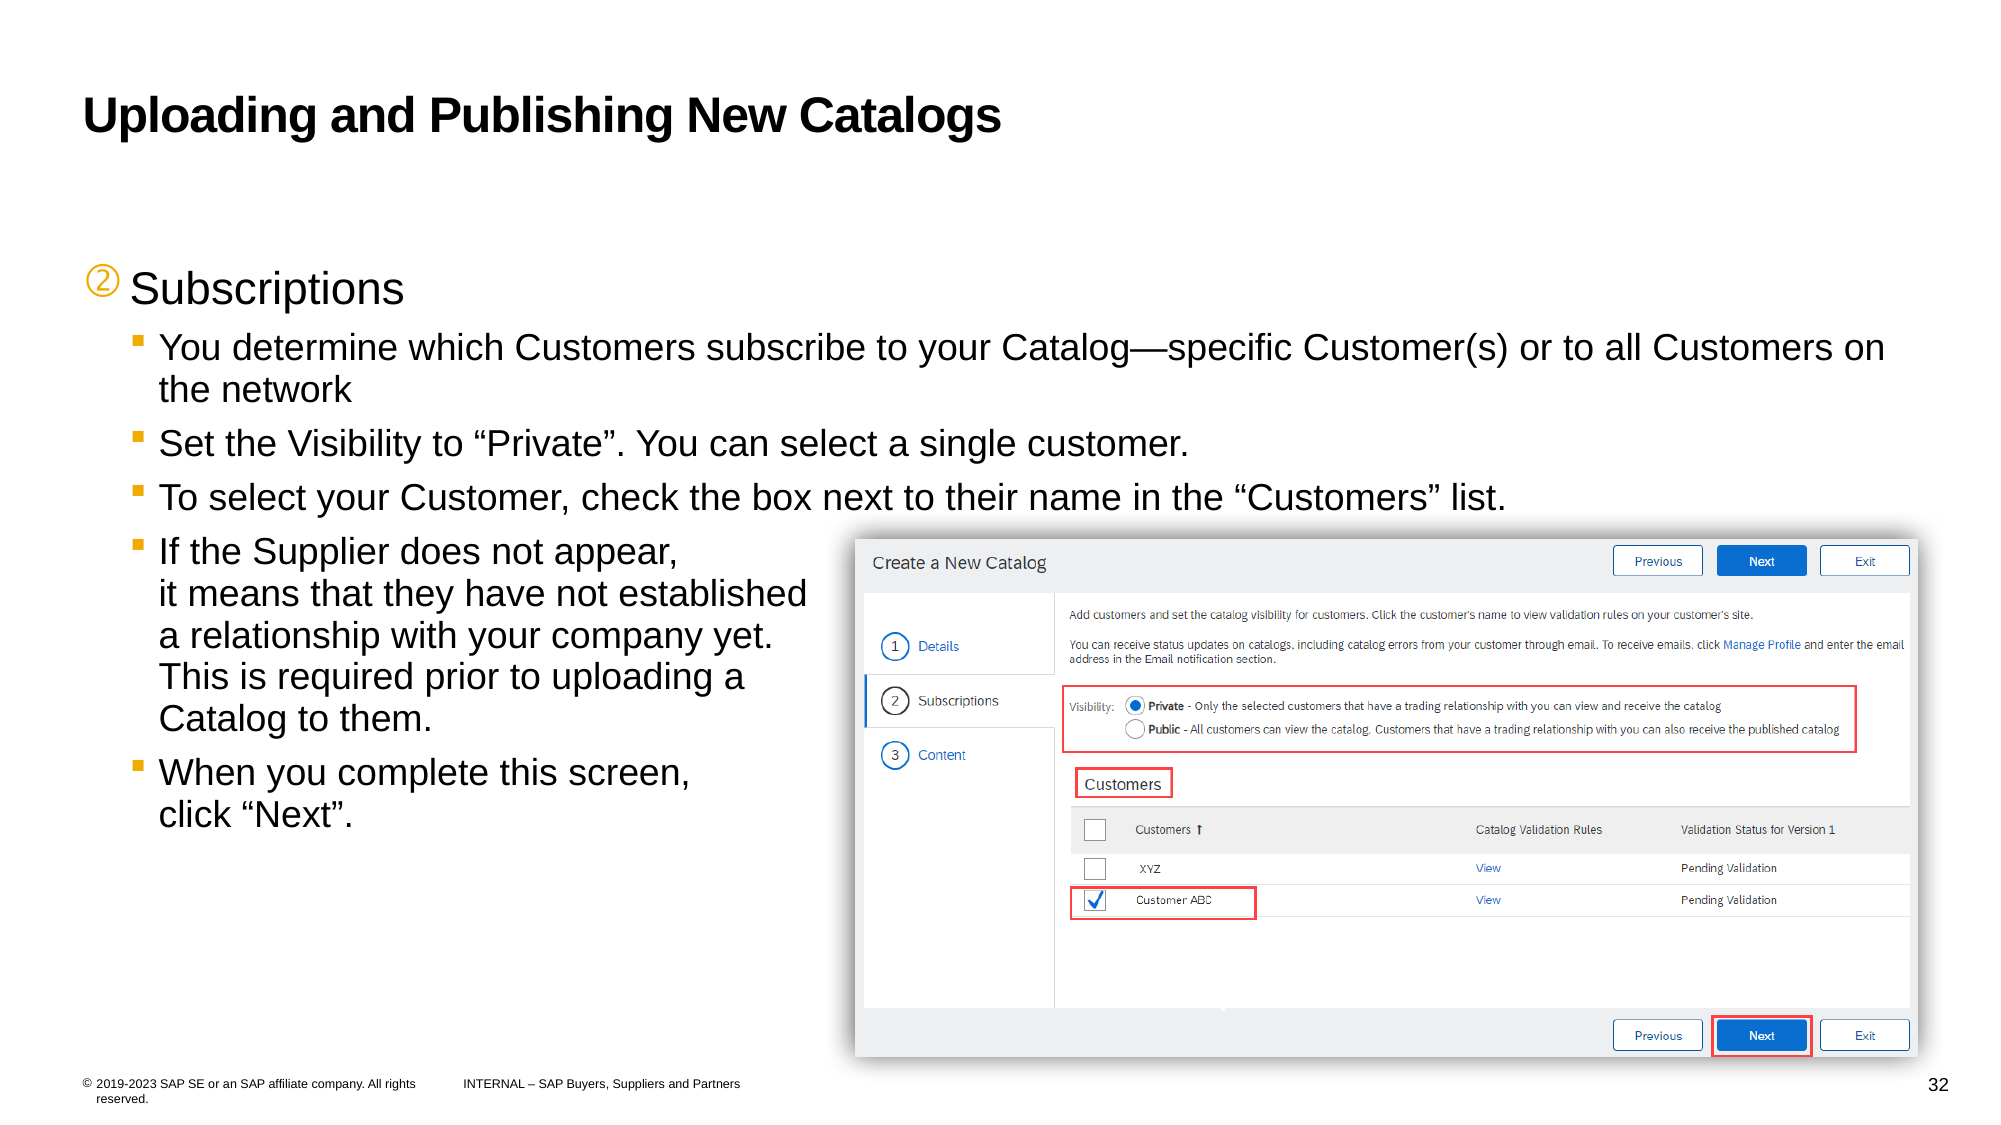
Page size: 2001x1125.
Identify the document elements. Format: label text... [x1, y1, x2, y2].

picture [854, 539, 1919, 1057]
list Subscriptions You determine which Customers subscribe to your Catalog—specific Customer(s) or to all Customers on the network Set the Visibility to “Private”. You can select a single customer. To select your Customer, check the box next to their name in the “Customers” list. If the Supplier does not appear, it means that they have not established a relationship with your company yet. This is required prior to uploading a Catalog to them. When you complete this screen, click “Next”. [82, 265, 1918, 981]
title Uploading and Publishing New Catalogs [82, 82, 1918, 144]
